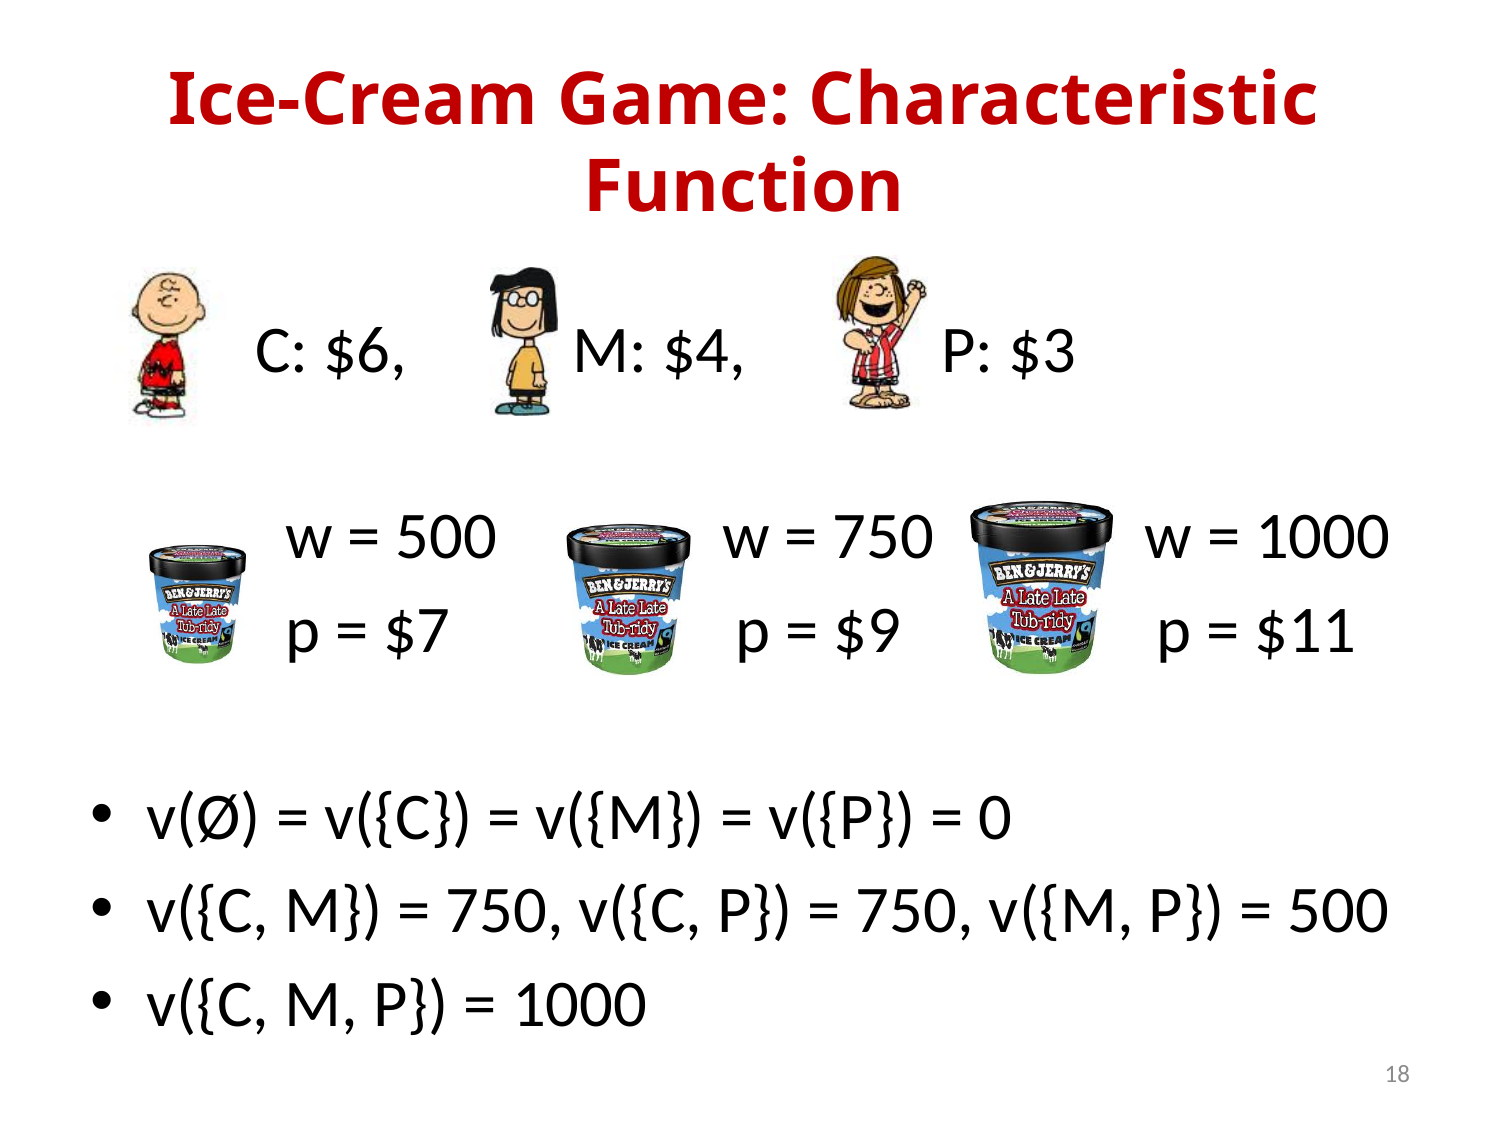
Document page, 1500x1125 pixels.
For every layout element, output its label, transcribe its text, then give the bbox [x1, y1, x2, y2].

picture [548, 514, 708, 678]
list C: $6, M: $4, P: $3 w = 500 w = 750 w = 1000 p = $7 p = $9 p = $11 v(Ø) = v({C}) = v({M}) = v({P}) = 0 v({C, M}) = 750, v({C, P}) = 750, v({M, P}) = 500 v({C, M, P}) = 1000 [75, 297, 1425, 1083]
picture [489, 266, 558, 417]
slide_number 18 [1074, 1042, 1425, 1103]
picture [135, 538, 260, 666]
picture [88, 266, 240, 433]
picture [832, 255, 928, 410]
title Ice-Cream Game: Characteristic Function [29, 45, 1459, 233]
picture [950, 491, 1133, 678]
